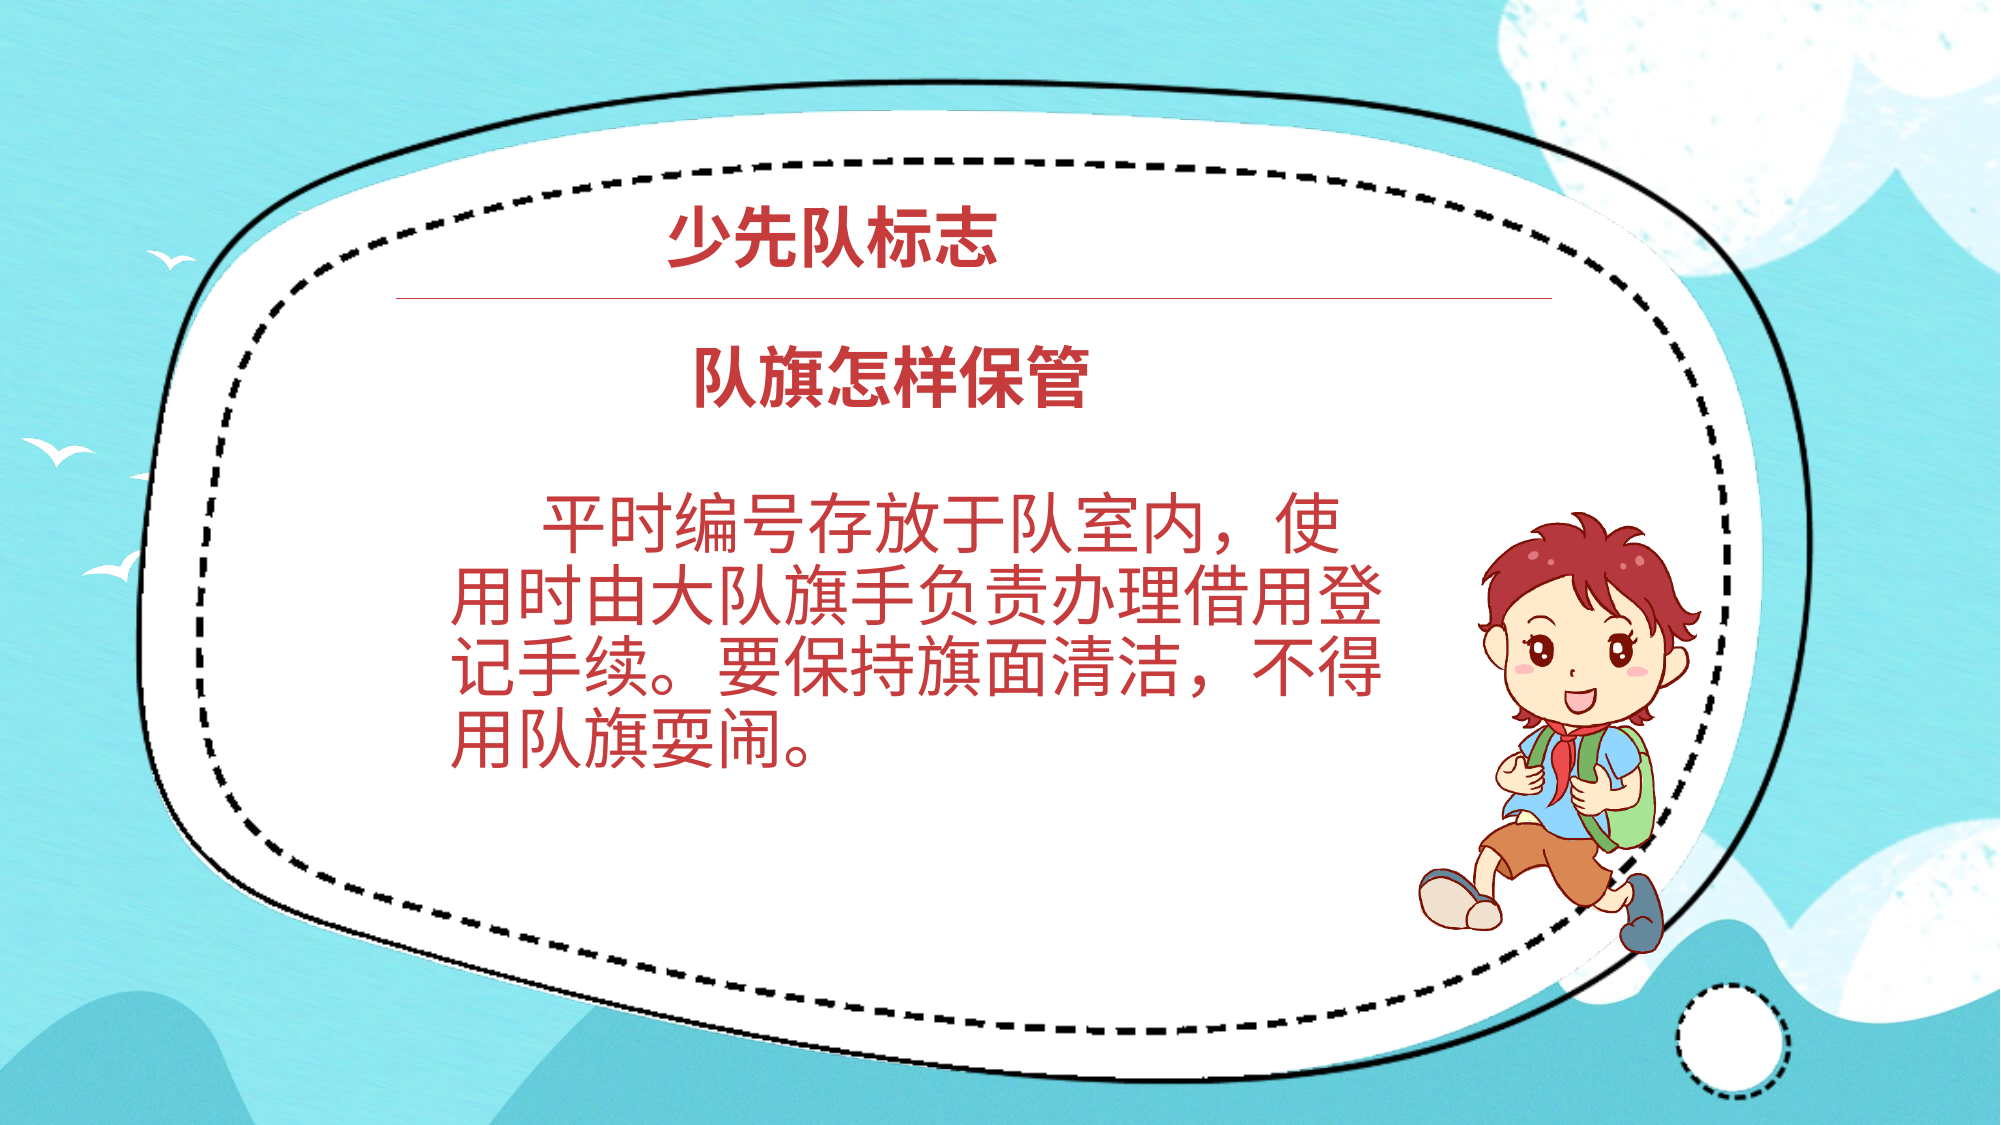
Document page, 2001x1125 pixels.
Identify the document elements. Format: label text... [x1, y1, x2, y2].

picture [1249, 424, 1854, 1030]
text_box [395, 188, 1552, 299]
list 平时编号存放于队室内，使用时由大队旗手负责办理借用登记手续。要保持旗面清洁，不得用队旗耍闹。 [434, 483, 1423, 1083]
text_box 队旗怎样保管 [677, 328, 1270, 424]
